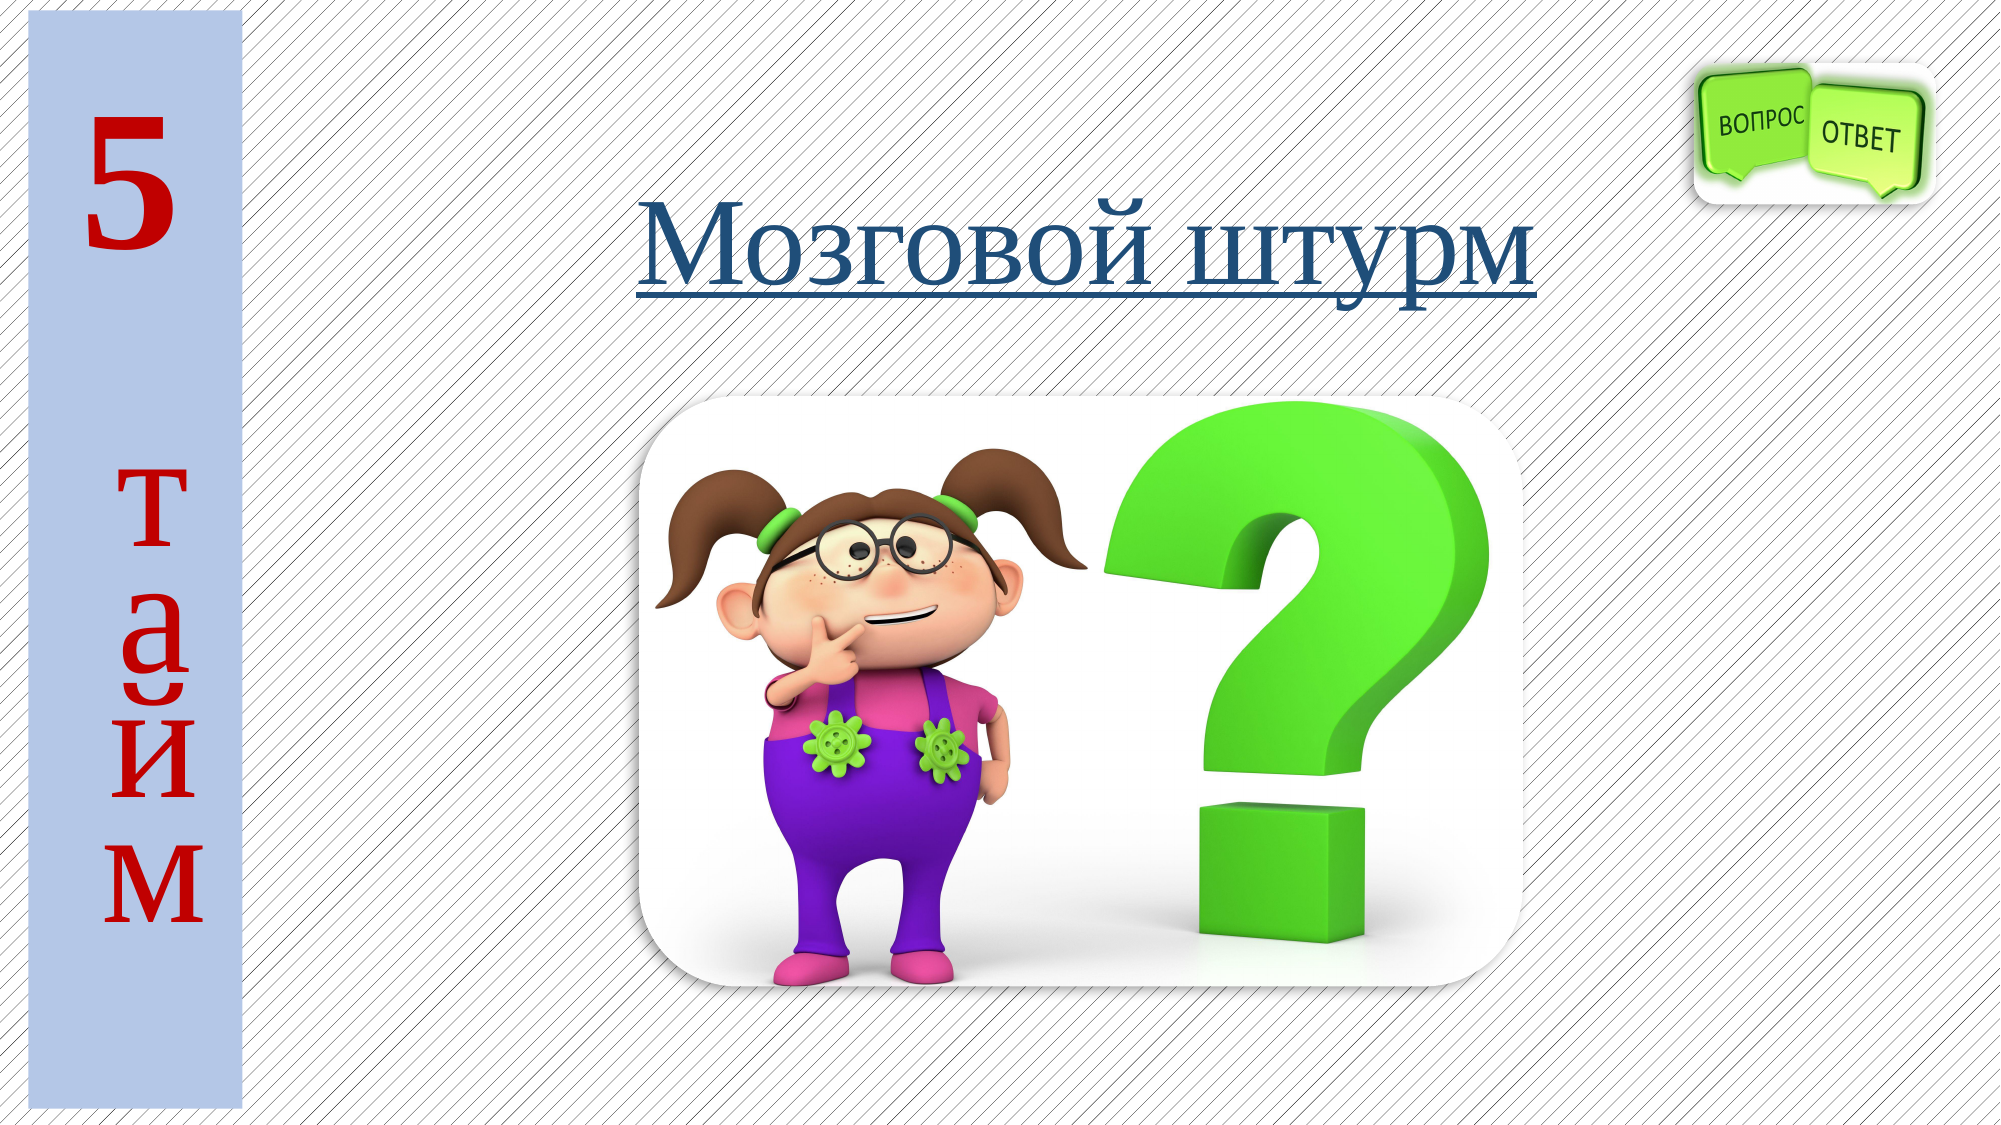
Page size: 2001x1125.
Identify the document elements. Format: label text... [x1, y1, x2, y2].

picture [1693, 62, 1936, 205]
picture [639, 395, 1523, 987]
text_box Мозговой штурм [583, 177, 1639, 317]
text_box 5 тайм [28, 10, 243, 1109]
